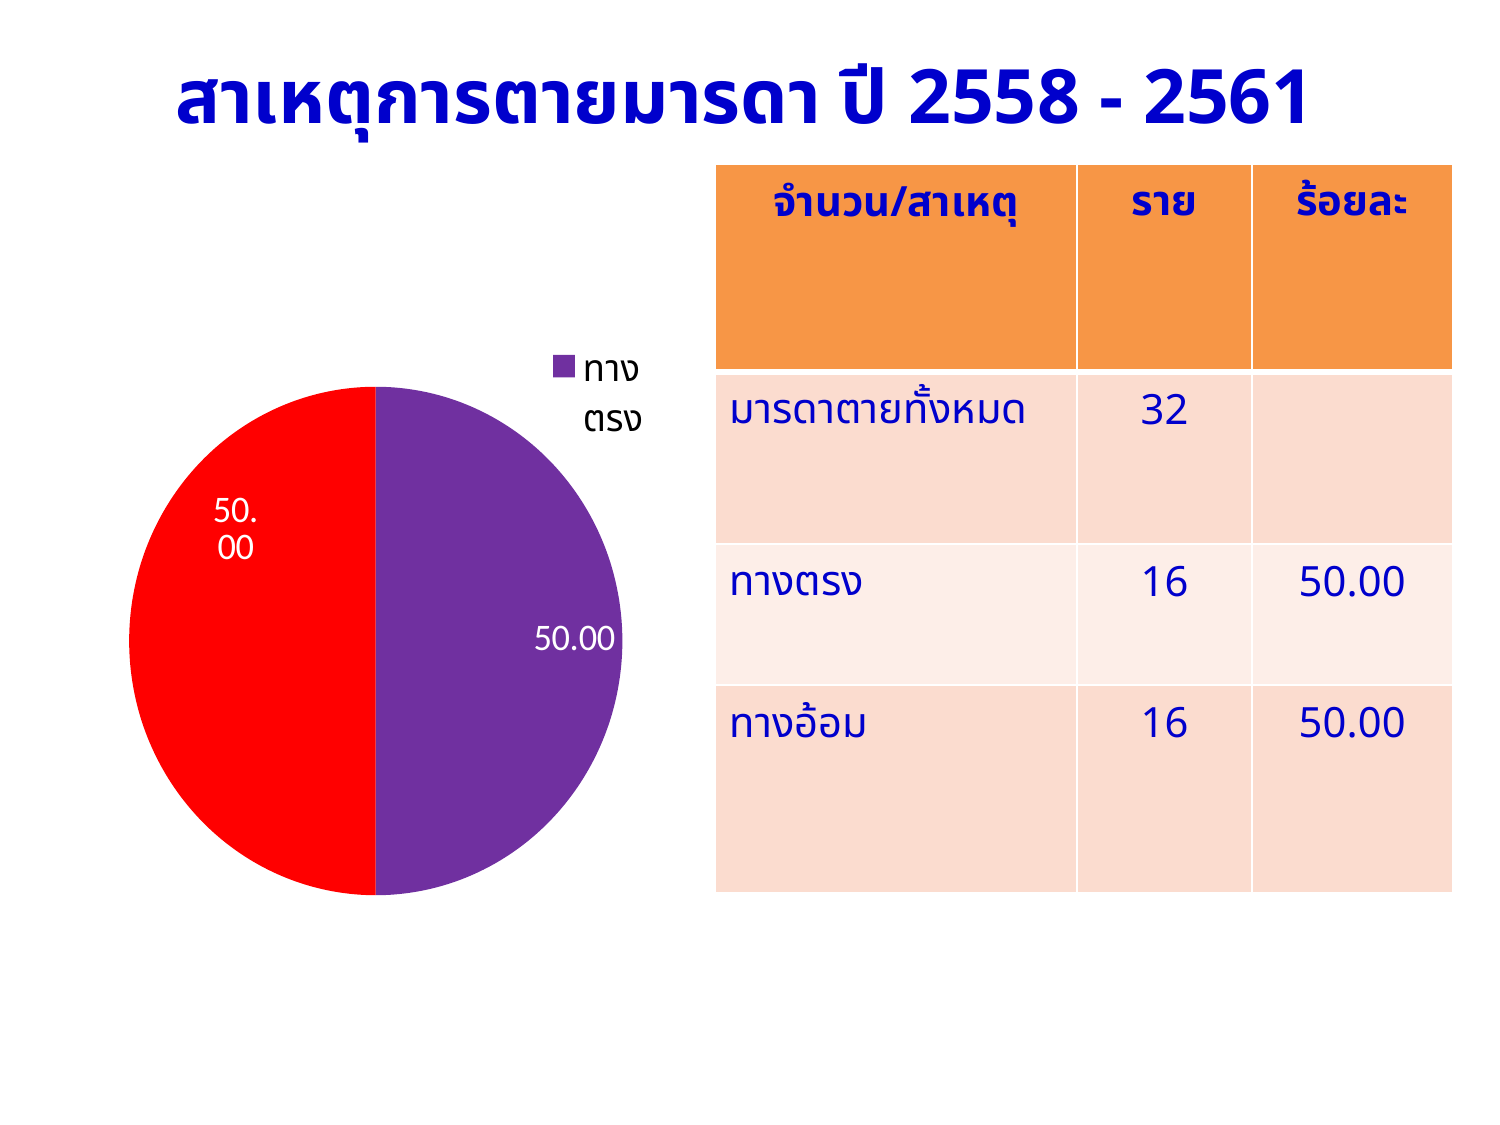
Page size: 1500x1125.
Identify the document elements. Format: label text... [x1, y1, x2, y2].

table_header ราย [1078, 165, 1251, 369]
table_cell 16 [1078, 686, 1251, 892]
table_cell ทางตรง [716, 545, 1076, 684]
table_cell 50.00 [1253, 686, 1452, 892]
table_cell 16 [1078, 545, 1251, 684]
title สาเหตุการตายมารดา ปี 2558 - 2561 [70, 0, 1421, 188]
table_cell 50.00 [1253, 545, 1452, 684]
table_header ร้อยละ [1253, 165, 1452, 369]
table_cell มารดาตายทั้งหมด [716, 375, 1076, 543]
table_cell ทางอ้อม [716, 686, 1076, 892]
table_cell [1253, 375, 1452, 543]
table_cell 32 [1078, 375, 1251, 543]
chart [74, 210, 704, 1006]
table_header จำนวน/สาเหตุ [716, 165, 1076, 369]
